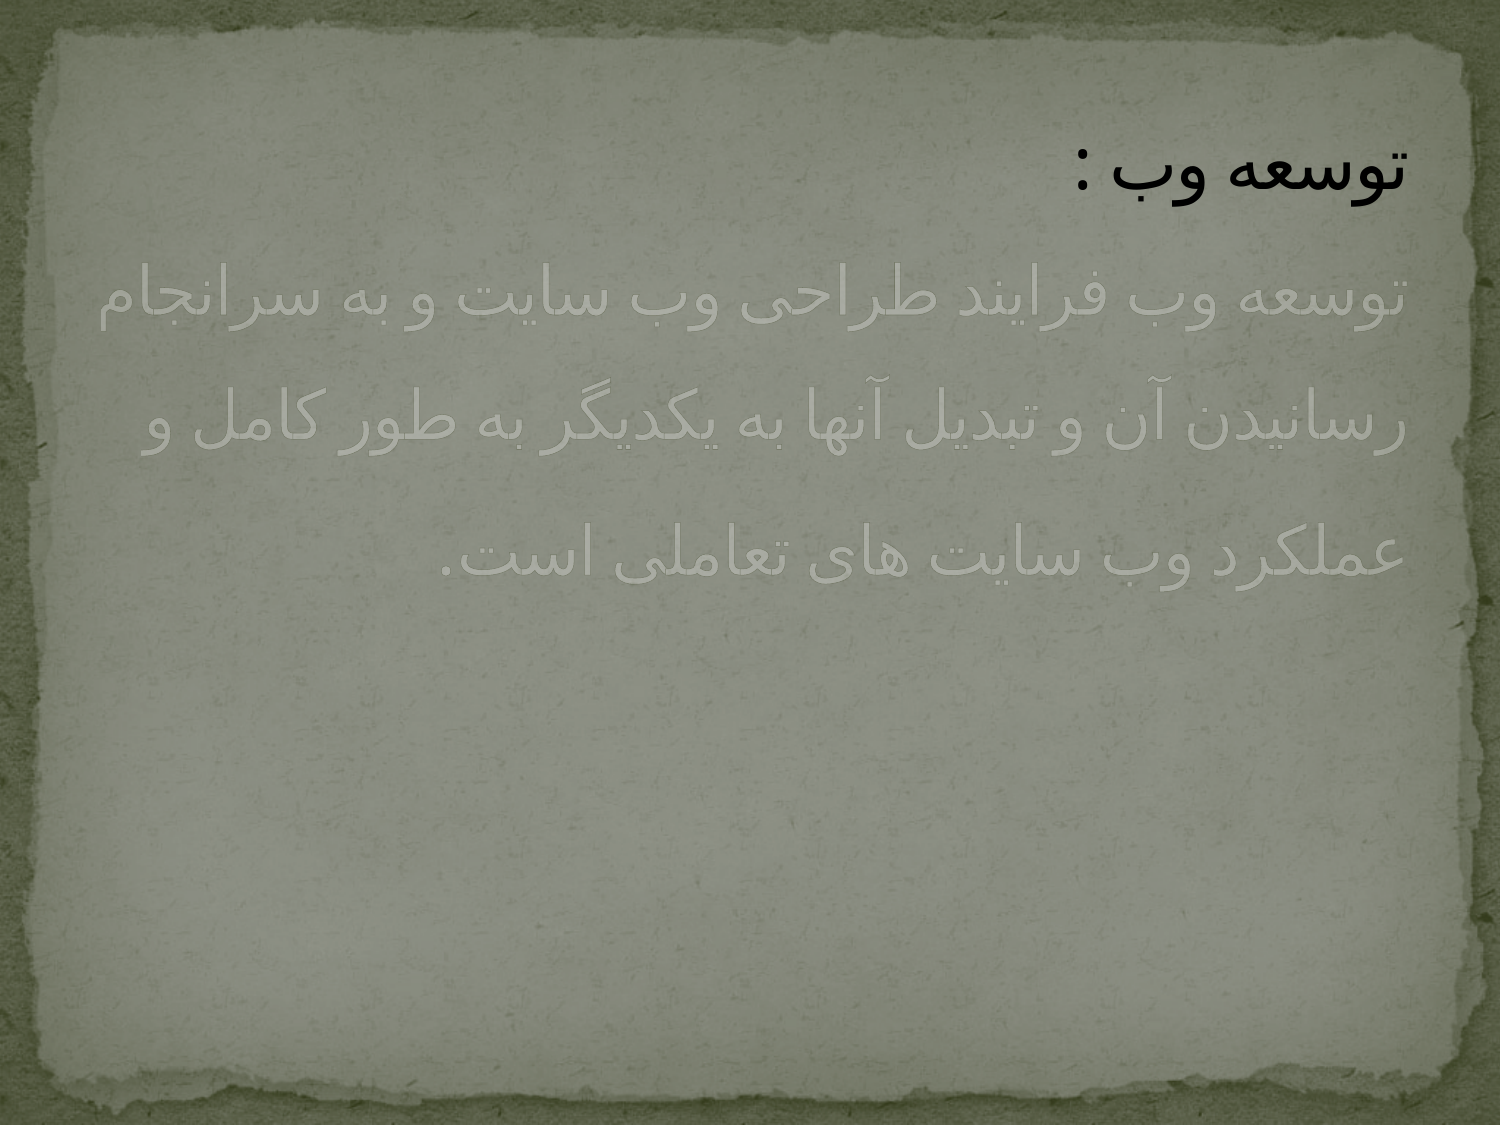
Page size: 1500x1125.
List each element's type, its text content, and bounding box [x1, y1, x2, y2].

title توسعه وب : توسعه وب فرایند طراحی وب سایت و به سرانجام رسانيدن آن و تبدیل آنها به يكديگر به طور کامل و عملکرد وب سایت های تعاملی است. [74, 24, 1425, 598]
